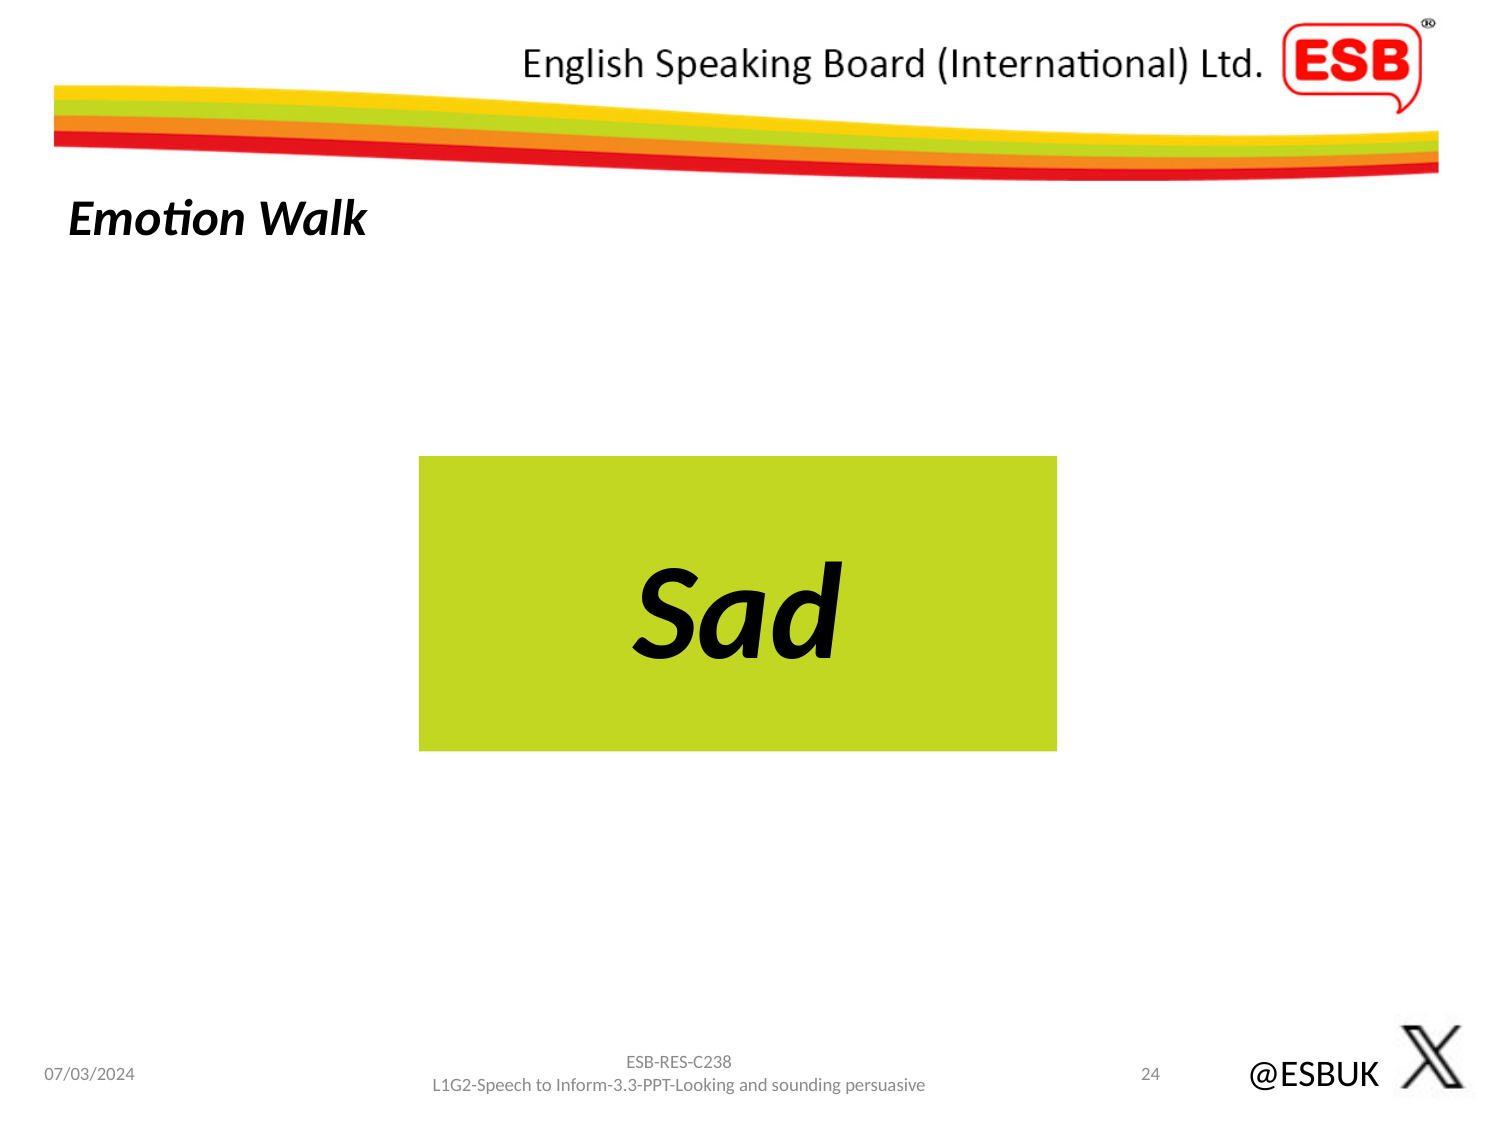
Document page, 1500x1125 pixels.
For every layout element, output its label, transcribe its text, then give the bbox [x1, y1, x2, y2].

text_box Sad [418, 455, 1058, 753]
picture [0, 0, 1500, 189]
picture [1393, 1013, 1476, 1102]
title Emotion Walk [53, 183, 1347, 255]
slide_number 24 [930, 1042, 1176, 1103]
footer ESB-RES-C238 L1G2-Speech to Inform-3.3-PPT-Looking and sounding persuasive [395, 1042, 930, 1103]
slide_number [29, 1042, 367, 1103]
